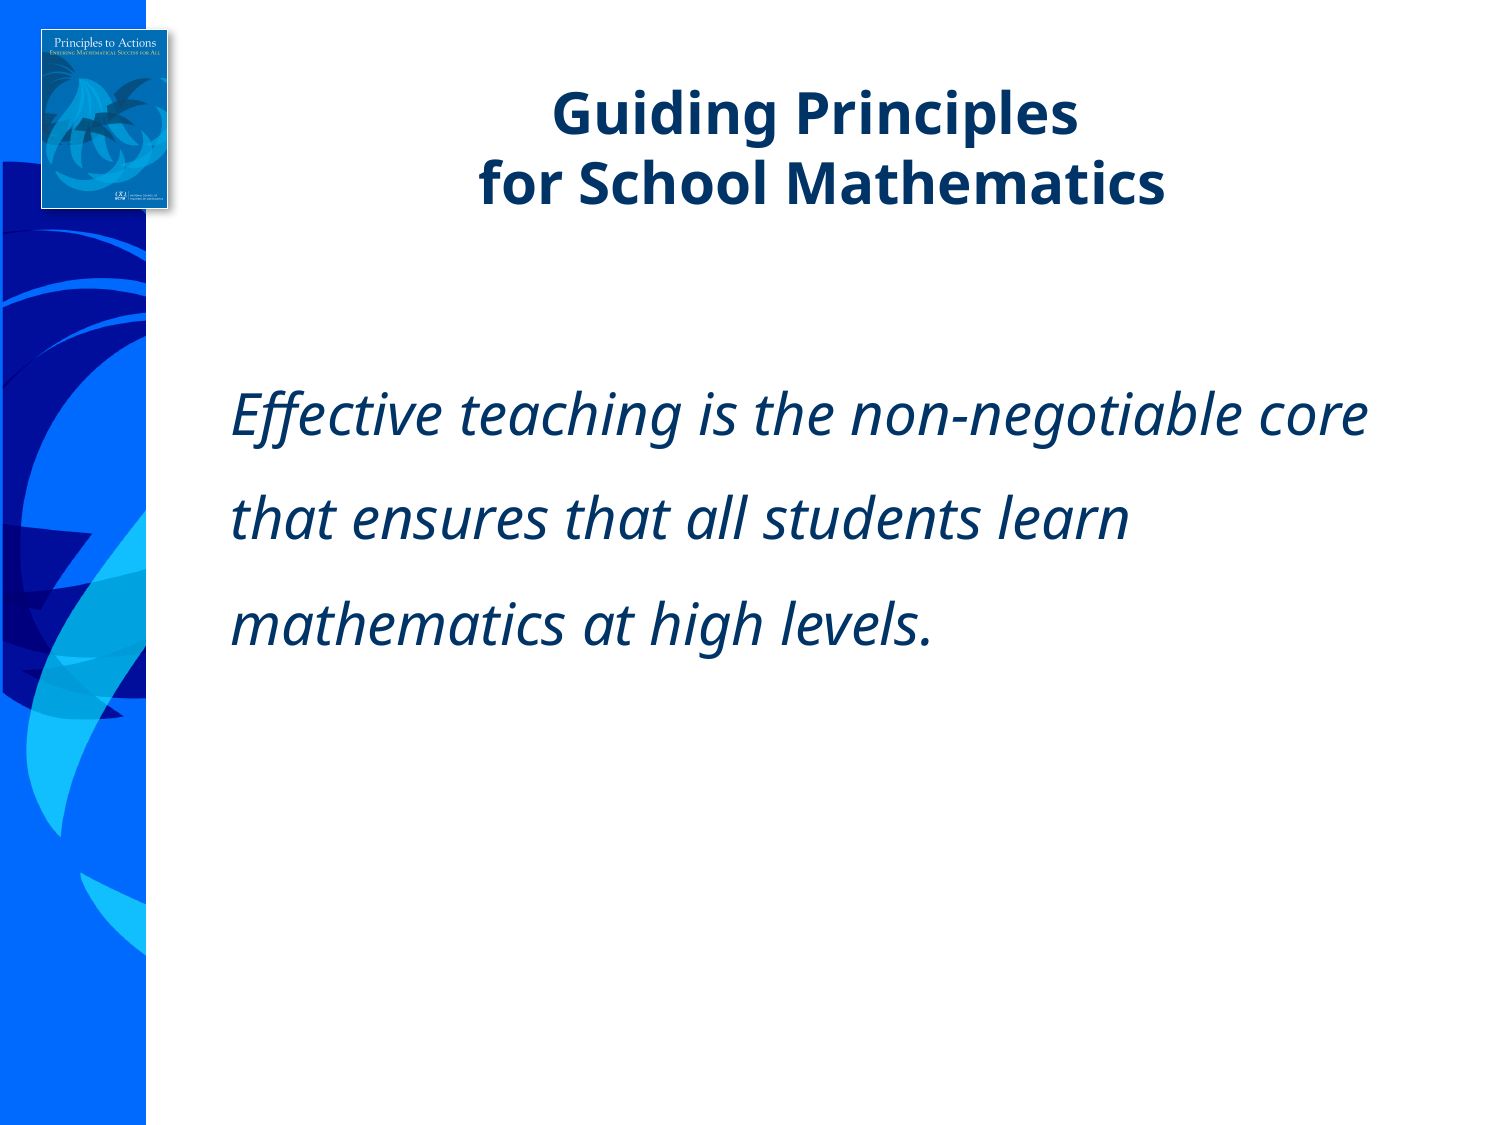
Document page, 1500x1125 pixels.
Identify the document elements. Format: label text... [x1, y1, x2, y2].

picture [0, 0, 168, 1125]
text_box Guiding Principles for School Mathematics [151, 52, 1500, 240]
text_box Effective teaching is the non-negotiable core that ensures that all students learn mathematics at high levels. [215, 334, 1397, 836]
